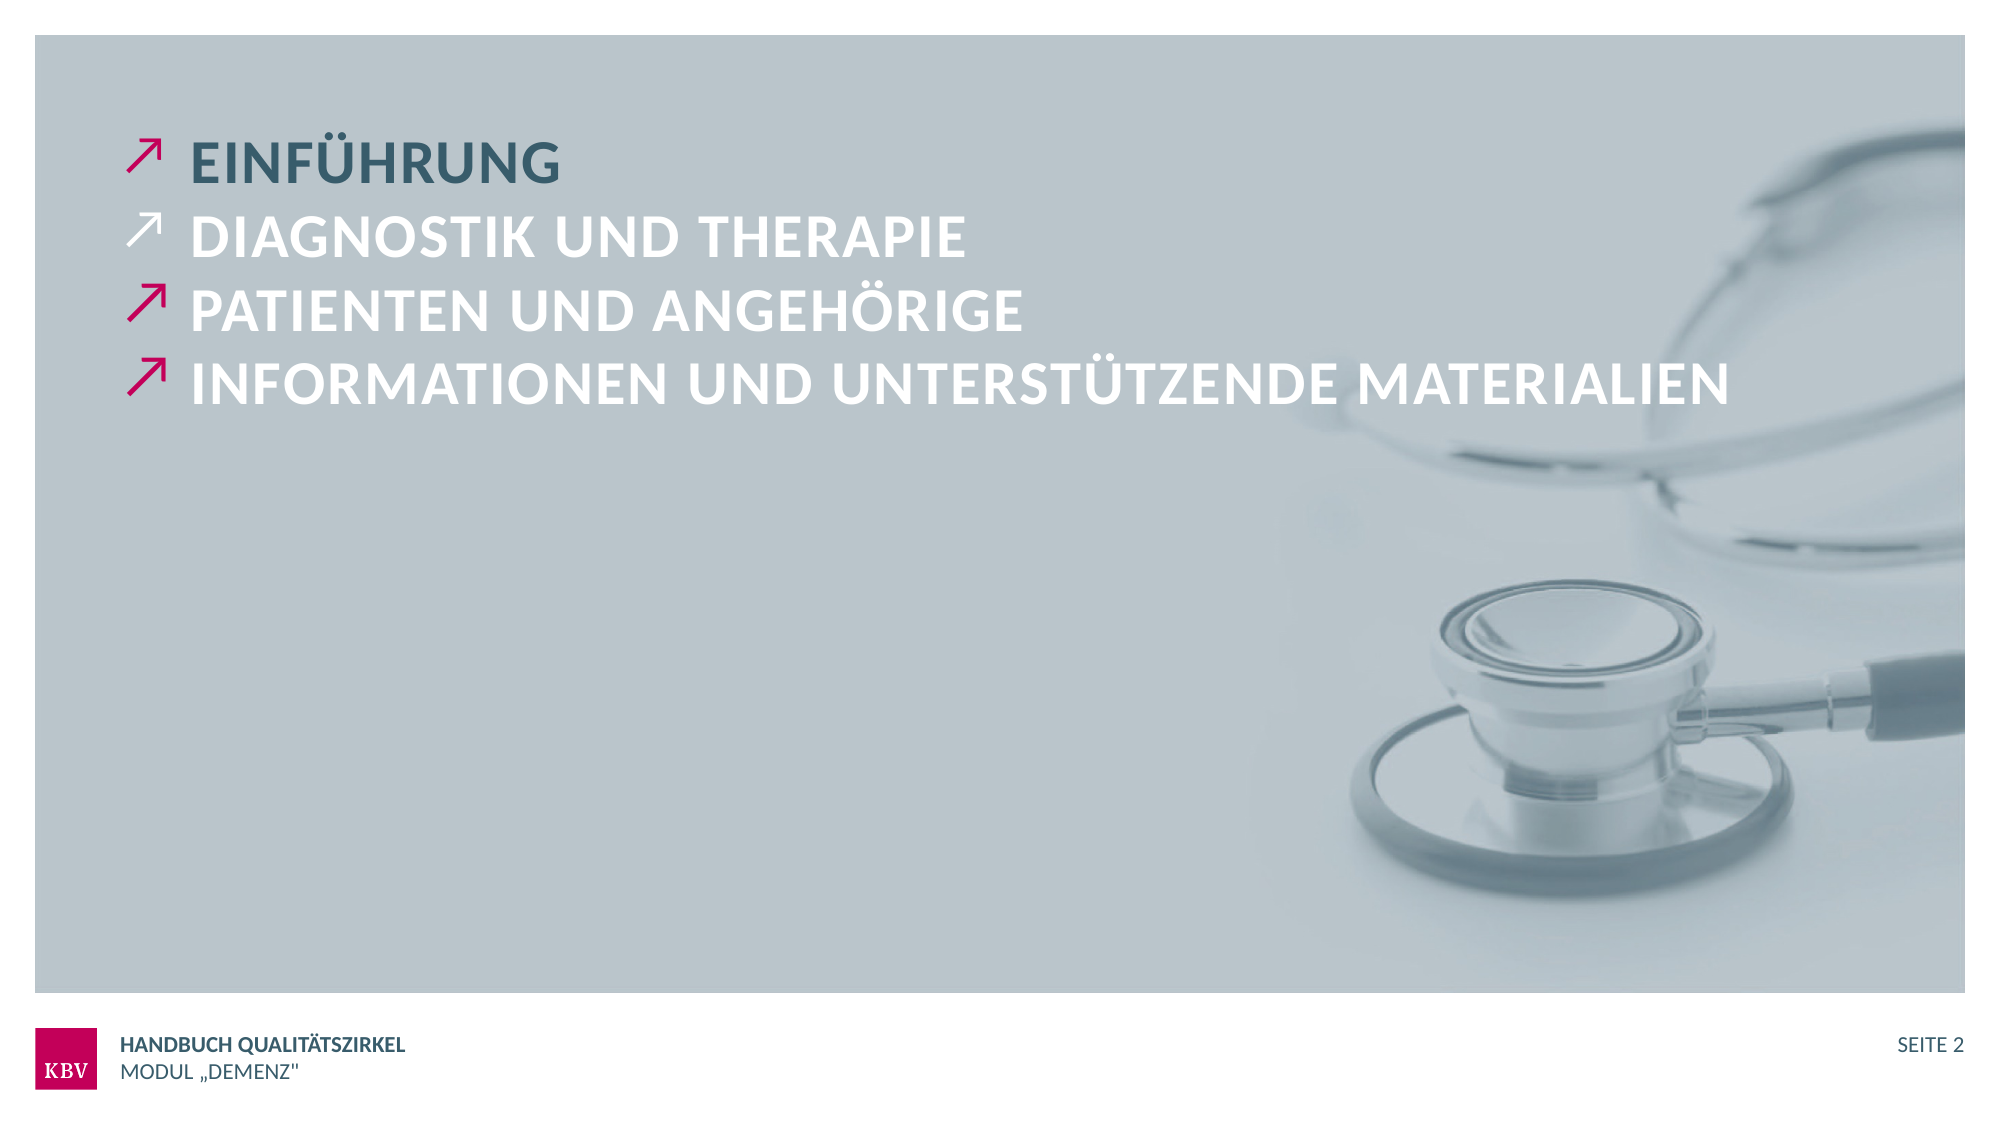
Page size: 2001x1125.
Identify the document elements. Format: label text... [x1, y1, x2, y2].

subtitle Einführung Diagnostik und Therapie Patienten und Angehörige Informationen und Unterstützende Materialien [120, 129, 1880, 945]
slide_number SEITE 2 [1787, 1030, 1965, 1057]
picture [35, 35, 1965, 993]
slide_number Modul „Demenz" [120, 1057, 1668, 1084]
footer Handbuch Qualitätszirkel [120, 1030, 1668, 1057]
